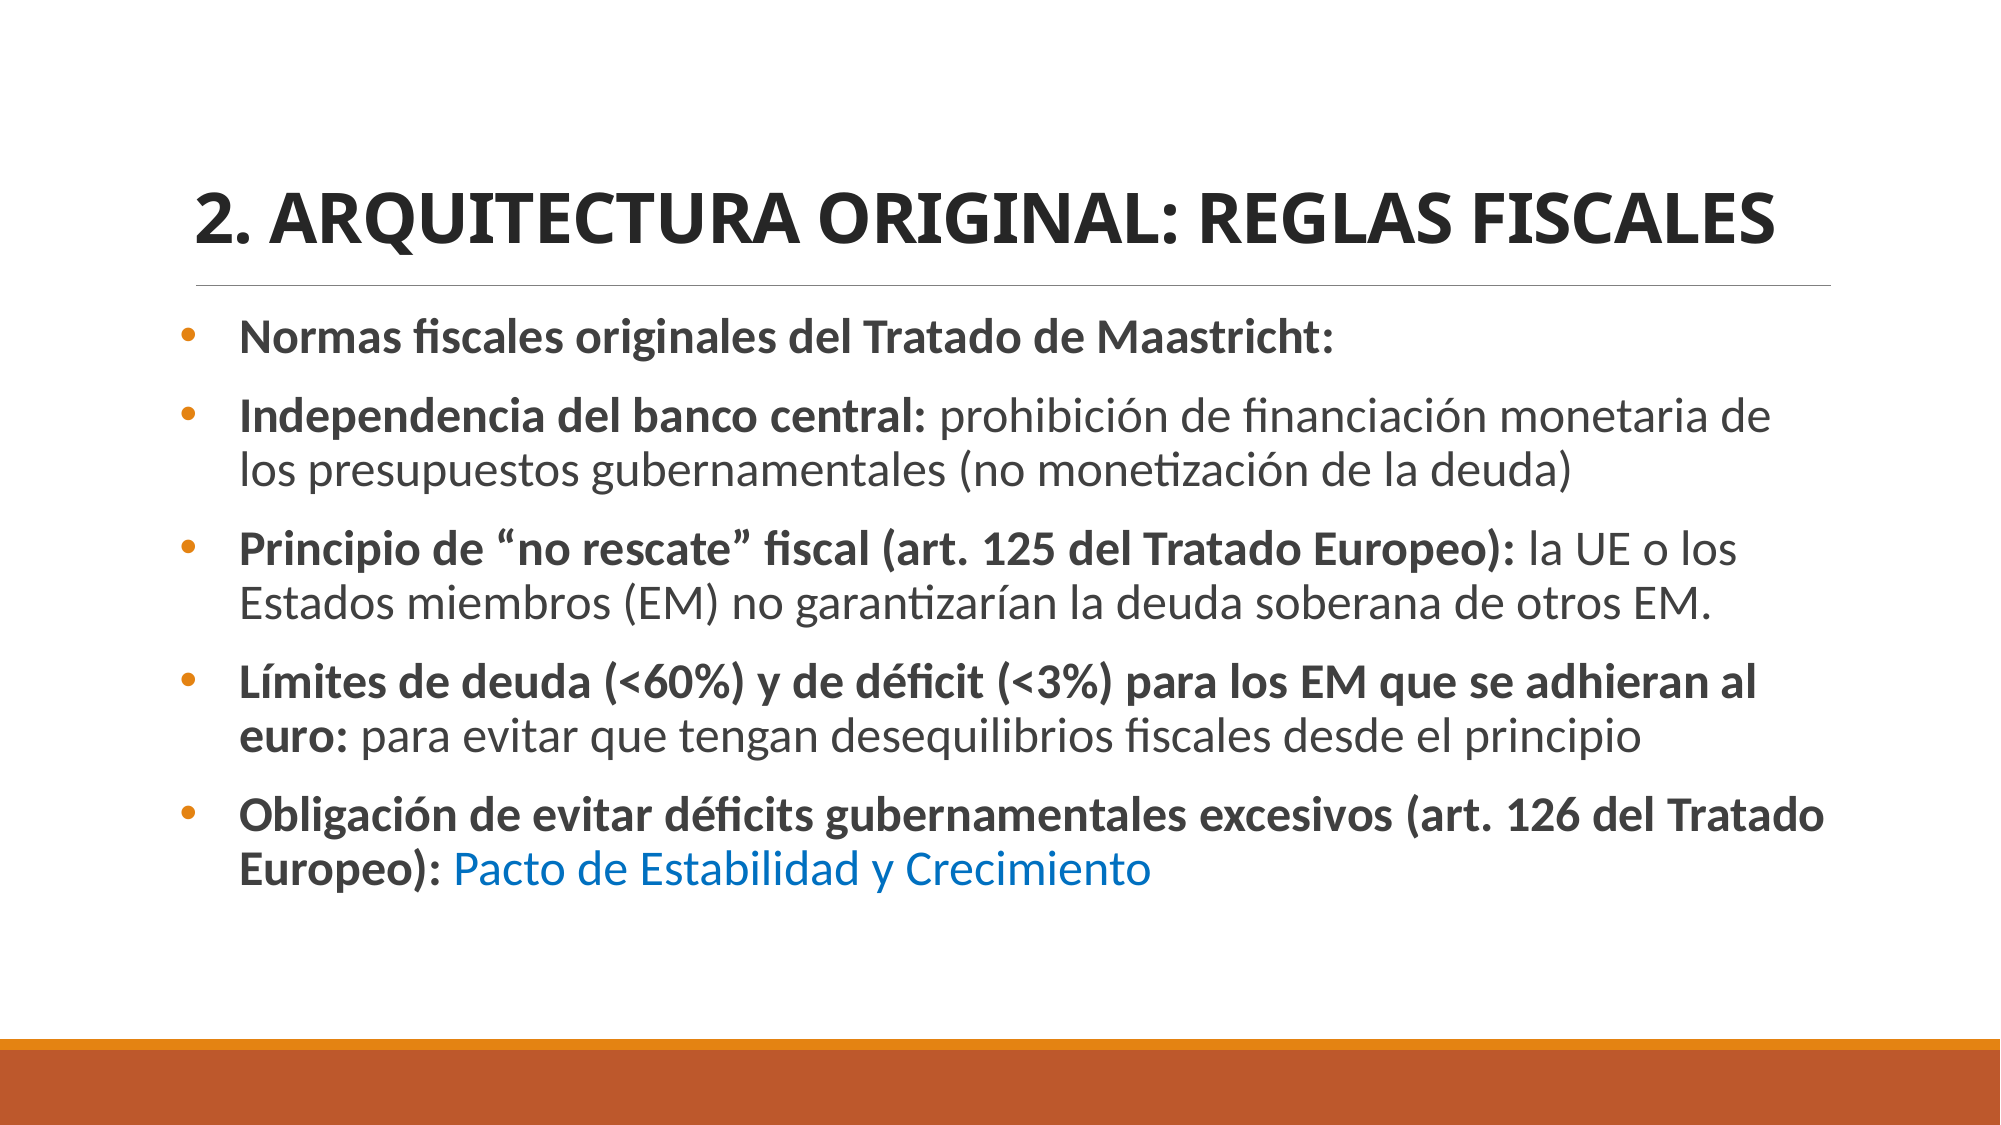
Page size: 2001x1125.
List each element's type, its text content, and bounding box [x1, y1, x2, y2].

list Normas fiscales originales del Tratado de Maastricht: Independencia del banco central: prohibición de financiación monetaria de los presupuestos gubernamentales (no monetización de la deuda) Principio de “no rescate” fiscal (art. 125 del Tratado Europeo): la UE o los Estados miembros (EM) no garantizarían la deuda soberana de otros EM. Límites de deuda (<60%) y de déficit (<3%) para los EM que se adhieran al euro: para evitar que tengan desequilibrios fiscales desde el principio Obligación de evitar déficits gubernamentales excesivos (art. 126 del Tratado Europeo): Pacto de Estabilidad y Crecimiento [179, 302, 1830, 1012]
text_box 2. ARQUITECTURA ORIGINAL: REGLAS FISCALES [179, 149, 1839, 265]
